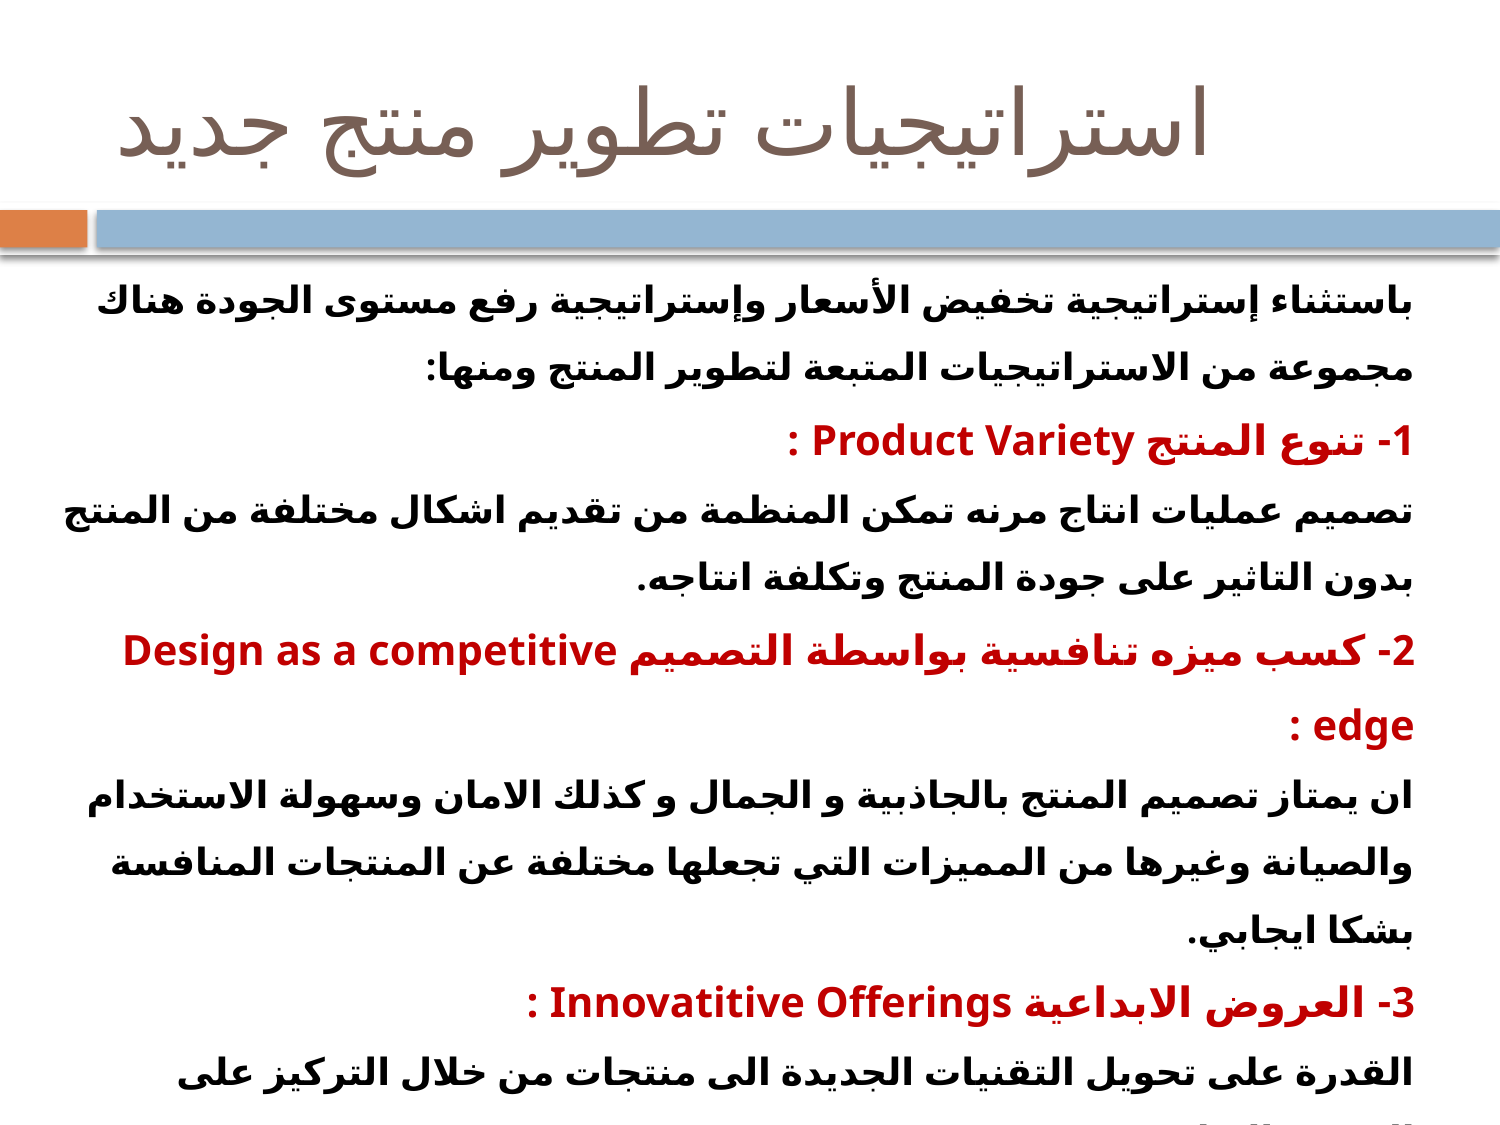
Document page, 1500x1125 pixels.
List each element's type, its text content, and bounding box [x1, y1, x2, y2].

text_box باستثناء إستراتيجية تخفيض الأسعار وإستراتيجية رفع مستوى الجودة هناك مجموعة من الاستراتيجيات المتبعة لتطوير المنتج ومنها: 1- تنوع المنتج Product Variety : تصميم عمليات انتاج مرنه تمكن المنظمة من تقديم اشكال مختلفة من المنتج بدون التاثير على جودة المنتج وتكلفة انتاجه. 2- كسب ميزه تنافسية بواسطة التصميم Design as a competitive edge : ان يمتاز تصميم المنتج بالجاذبية و الجمال و كذلك الامان وسهولة الاستخدام والصيانة وغيرها من المميزات التي تجعلها مختلفة عن المنتجات المنافسة بشكا ايجابي. 3- العروض الابداعية Innovatitive Offerings : القدرة على تحويل التقنيات الجديدة الى منتجات من خلال التركيز على البحث والتطوير 4- الخدمة Service : تقديم خدمات ذات قيمة مضافة للمنتج الجديد كجزء مكمل للمنتج. [46, 246, 1430, 1125]
title استراتيجيات تطوير منتج جديد [100, 37, 1438, 200]
